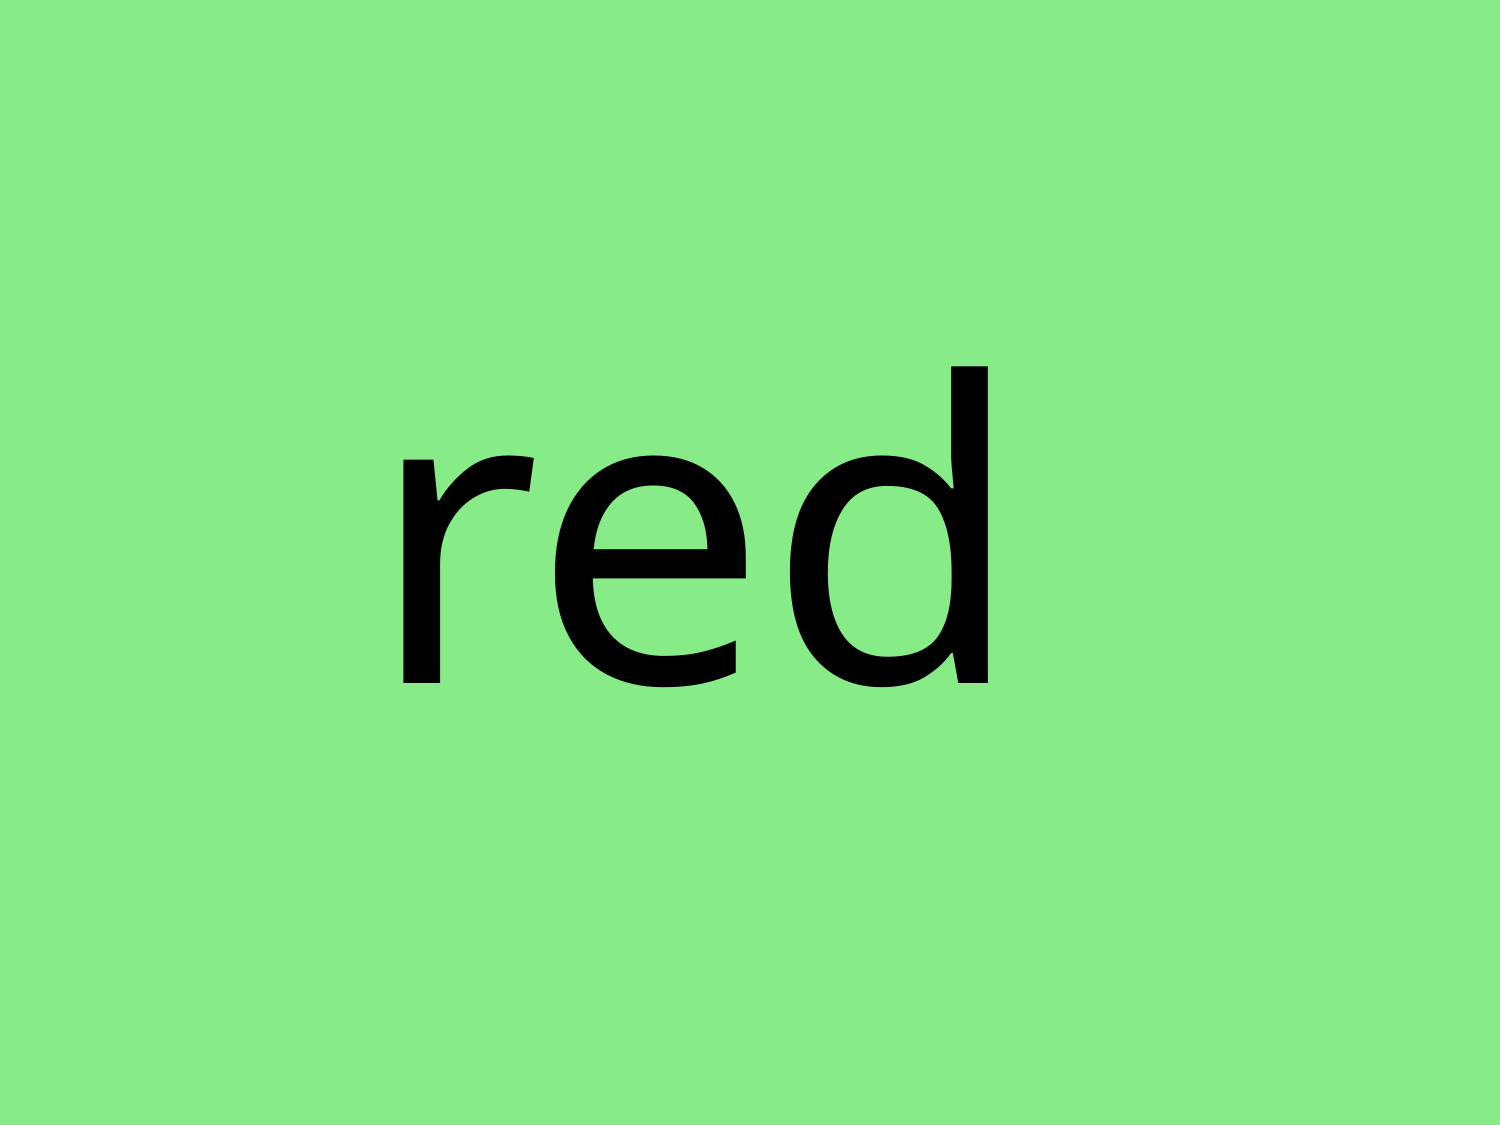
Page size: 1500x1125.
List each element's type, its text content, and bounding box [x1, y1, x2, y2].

text_box red [41, 259, 1459, 775]
